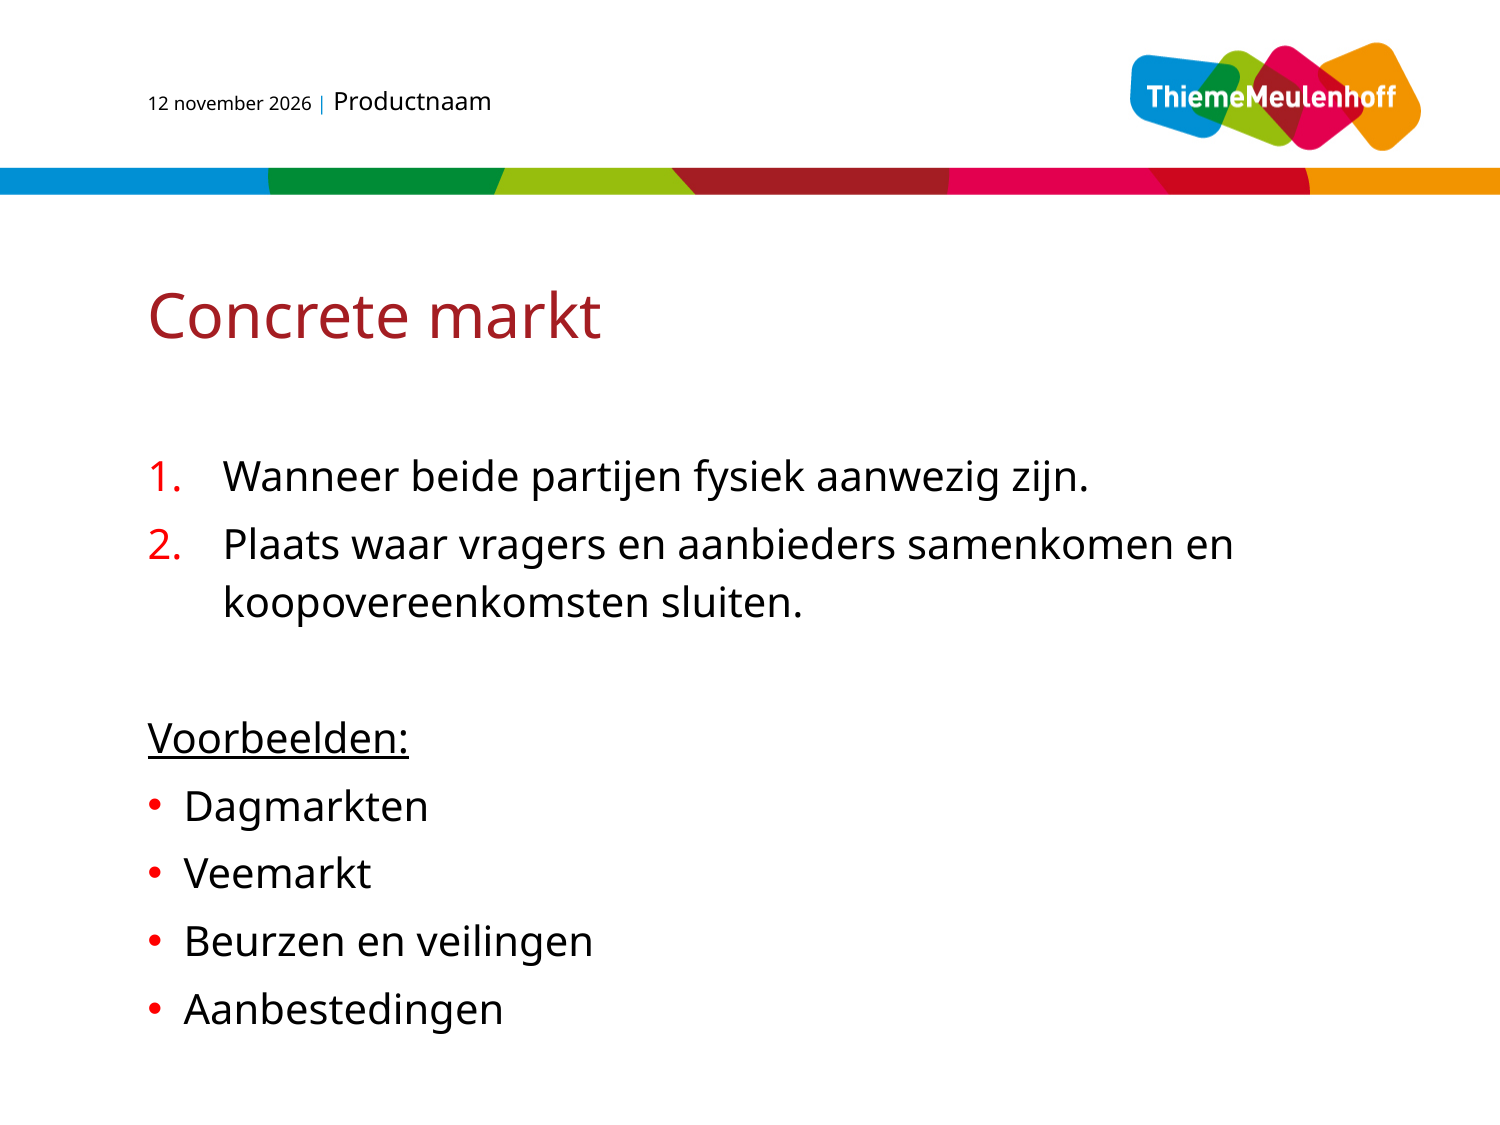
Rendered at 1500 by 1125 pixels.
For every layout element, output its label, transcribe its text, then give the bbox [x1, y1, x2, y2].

list Wanneer beide partijen fysiek aanwezig zijn. Plaats waar vragers en aanbieders samenkomen en koopovereenkomsten sluiten. Voorbeelden: Dagmarkten Veemarkt Beurzen en veilingen Aanbestedingen [147, 442, 1241, 1061]
title Concrete markt [147, 235, 1242, 393]
picture [0, 0, 1500, 208]
footer 1 maart 2015 | Productnaam [147, 85, 1081, 138]
